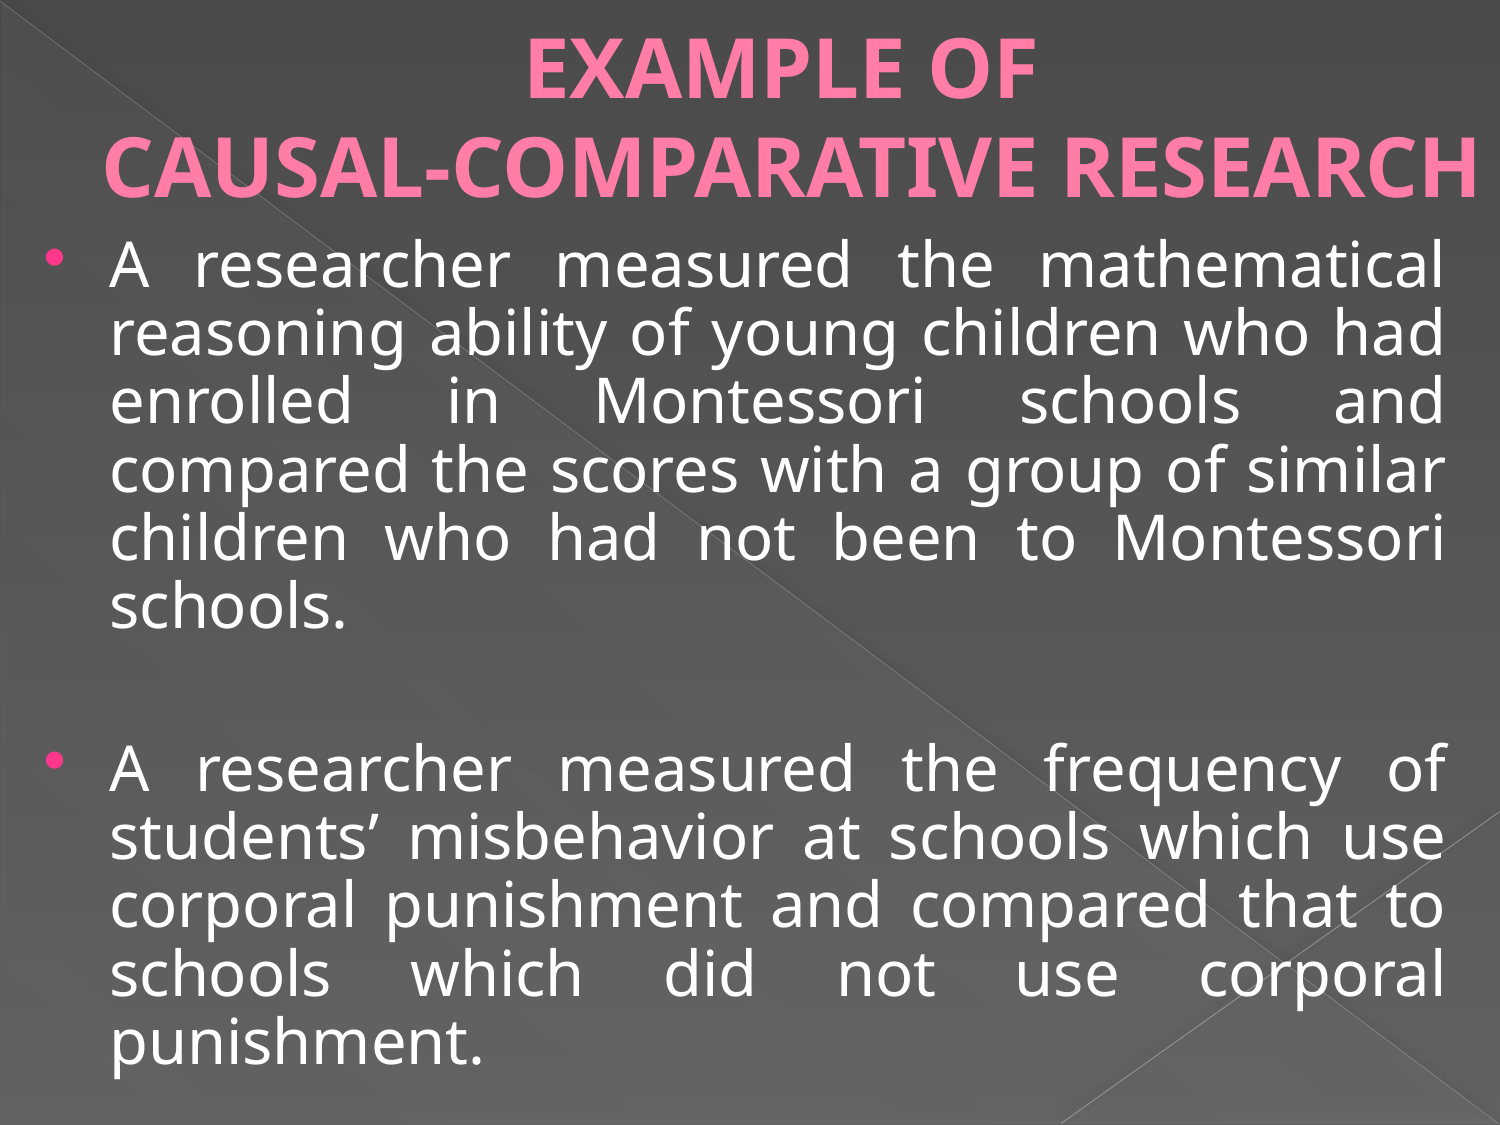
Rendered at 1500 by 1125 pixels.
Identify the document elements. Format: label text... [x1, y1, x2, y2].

list A researcher measured the mathematical reasoning ability of young children who had enrolled in Montessori schools and compared the scores with a group of similar children who had not been to Montessori schools. A researcher measured the frequency of students’ misbehavior at schools which use corporal punishment and compared that to schools which did not use corporal punishment. [24, 224, 1463, 1088]
title EXAMPLE OF CAUSAL-COMPARATIVE RESEARCH [0, 0, 1500, 230]
